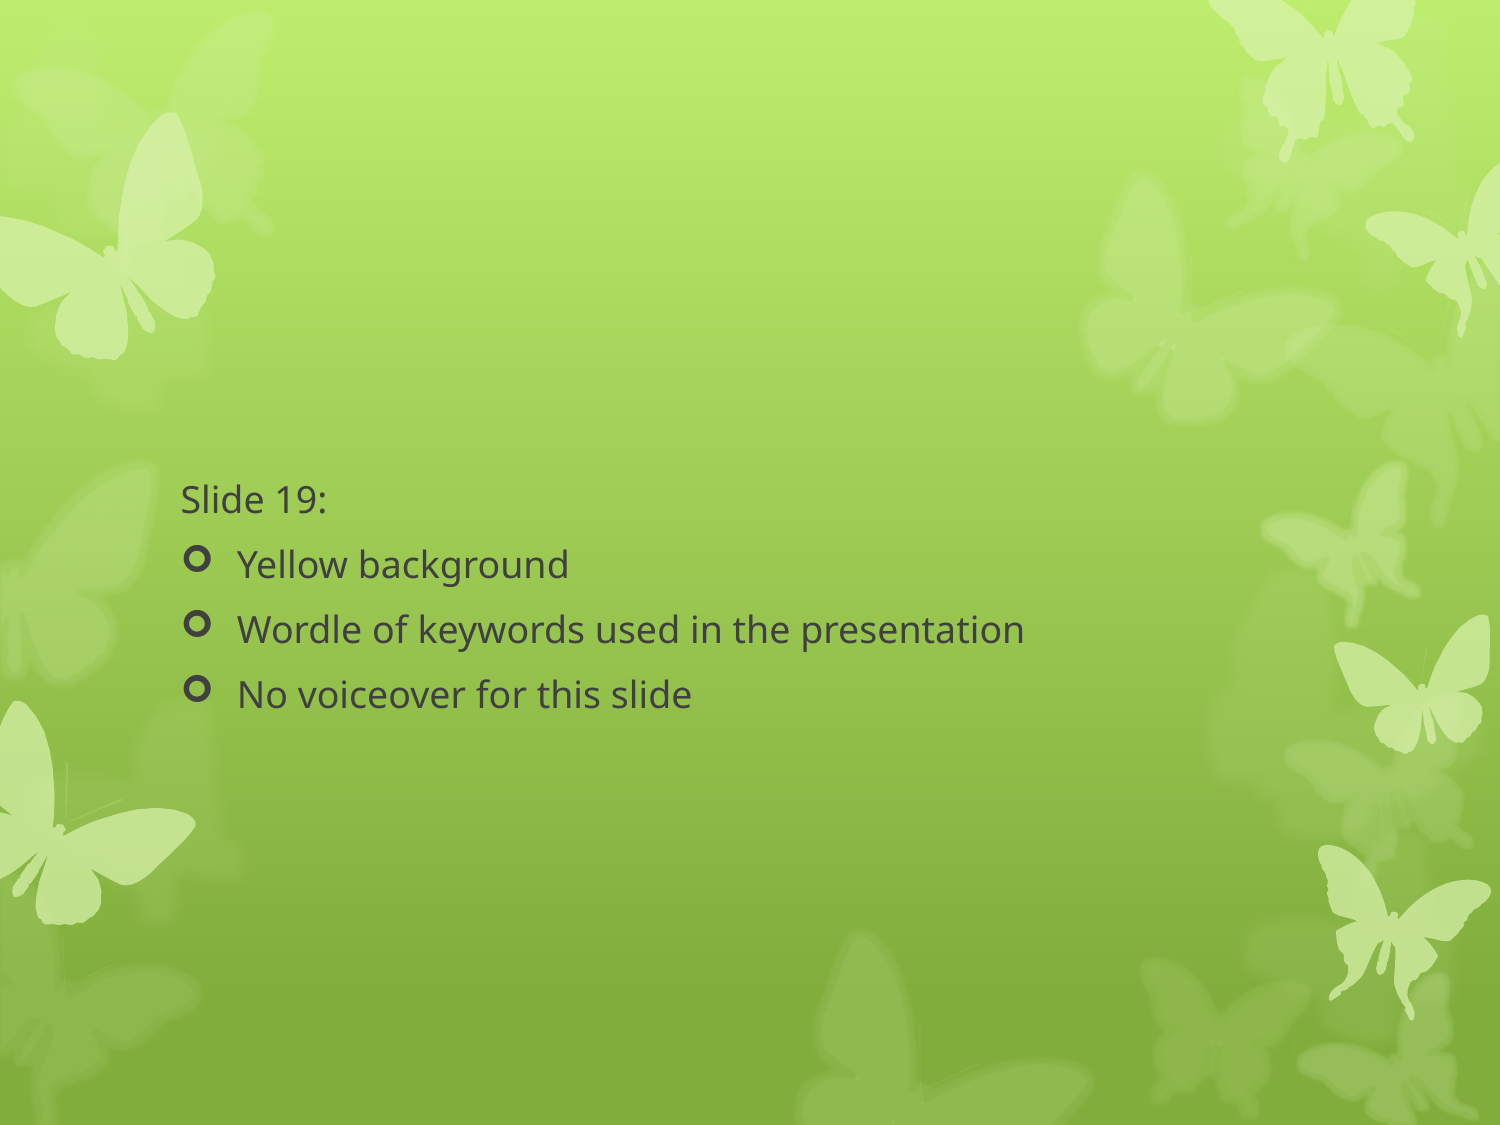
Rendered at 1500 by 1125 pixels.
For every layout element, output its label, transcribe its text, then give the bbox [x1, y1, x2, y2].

list Slide 19: Yellow background Wordle of keywords used in the presentation No voiceover for this slide [165, 296, 1335, 962]
